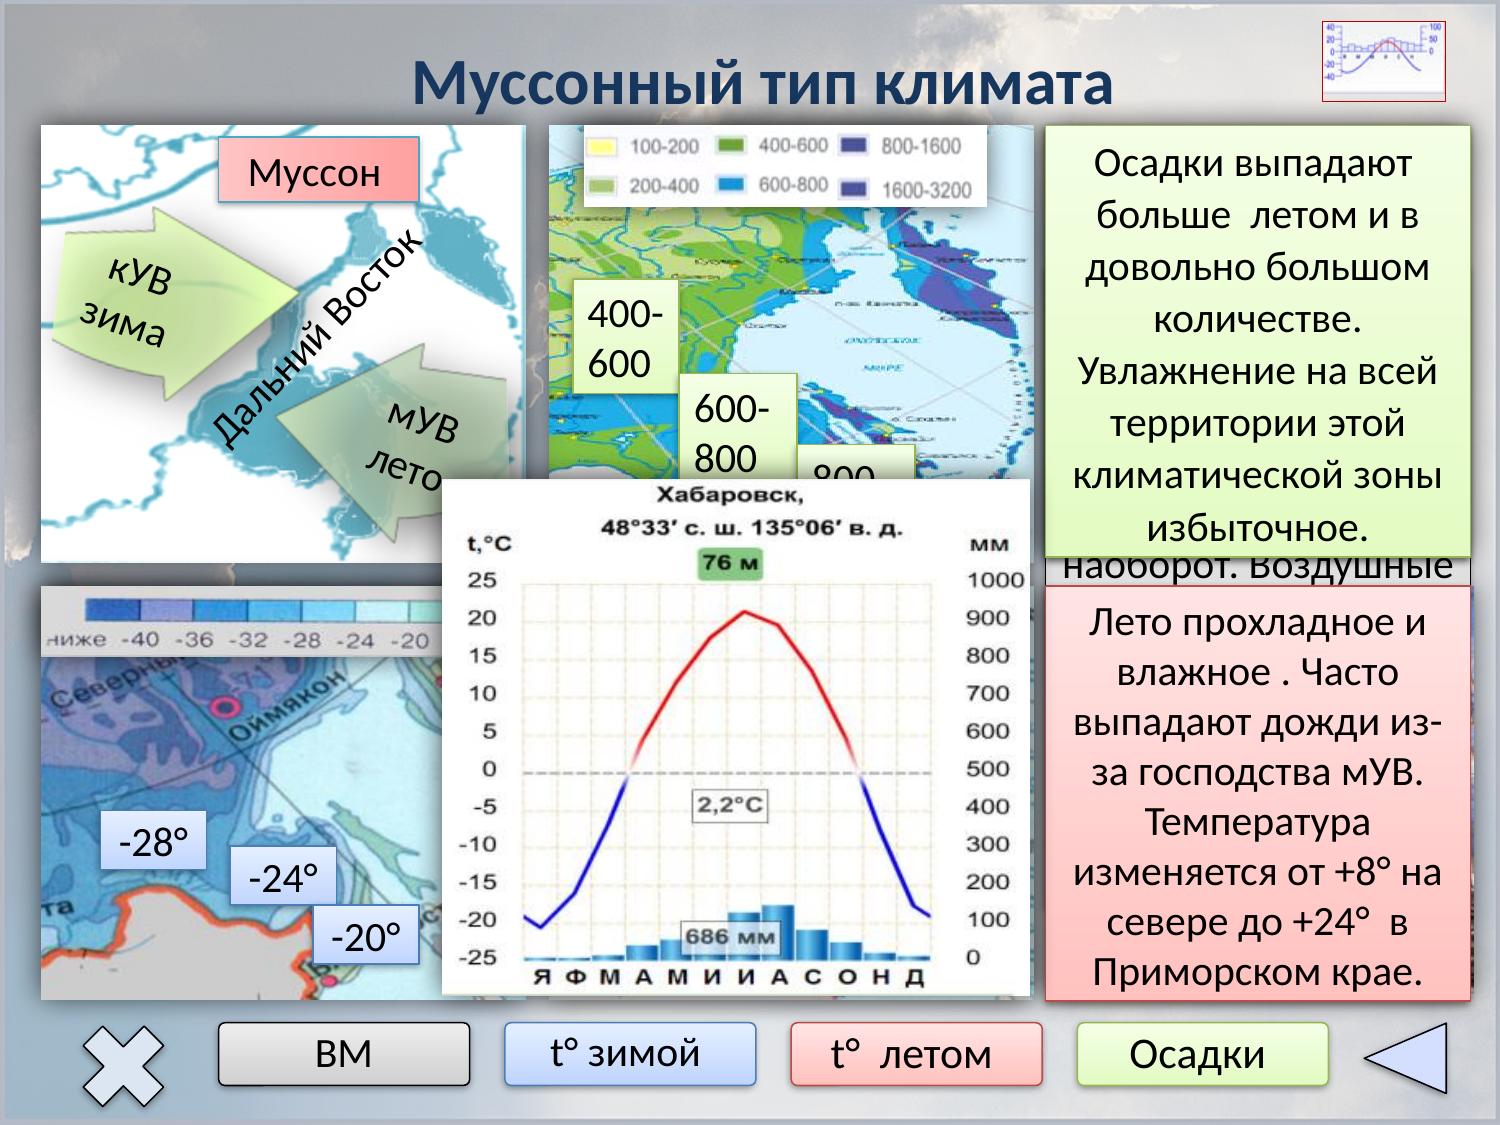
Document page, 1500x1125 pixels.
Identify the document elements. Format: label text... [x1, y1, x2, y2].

text_box [82, 1025, 165, 1108]
picture [1045, 585, 1474, 1000]
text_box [55, 209, 299, 403]
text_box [218, 1003, 1329, 1125]
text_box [274, 343, 509, 544]
text_box [1363, 1022, 1448, 1095]
picture [1045, 125, 1471, 563]
text_box Муссонный тип климата [147, 30, 1316, 109]
picture [41, 125, 1034, 1000]
picture [1322, 21, 1446, 102]
text_box Для этого климата характерна сезонная циркуляция ВМ: зимой с суши на море, а летом наоборот. Воздушные массы резко отличаются по температуре и содержанию влаги. Иногда даже образуются тайфуны. [1049, 569, 1471, 583]
